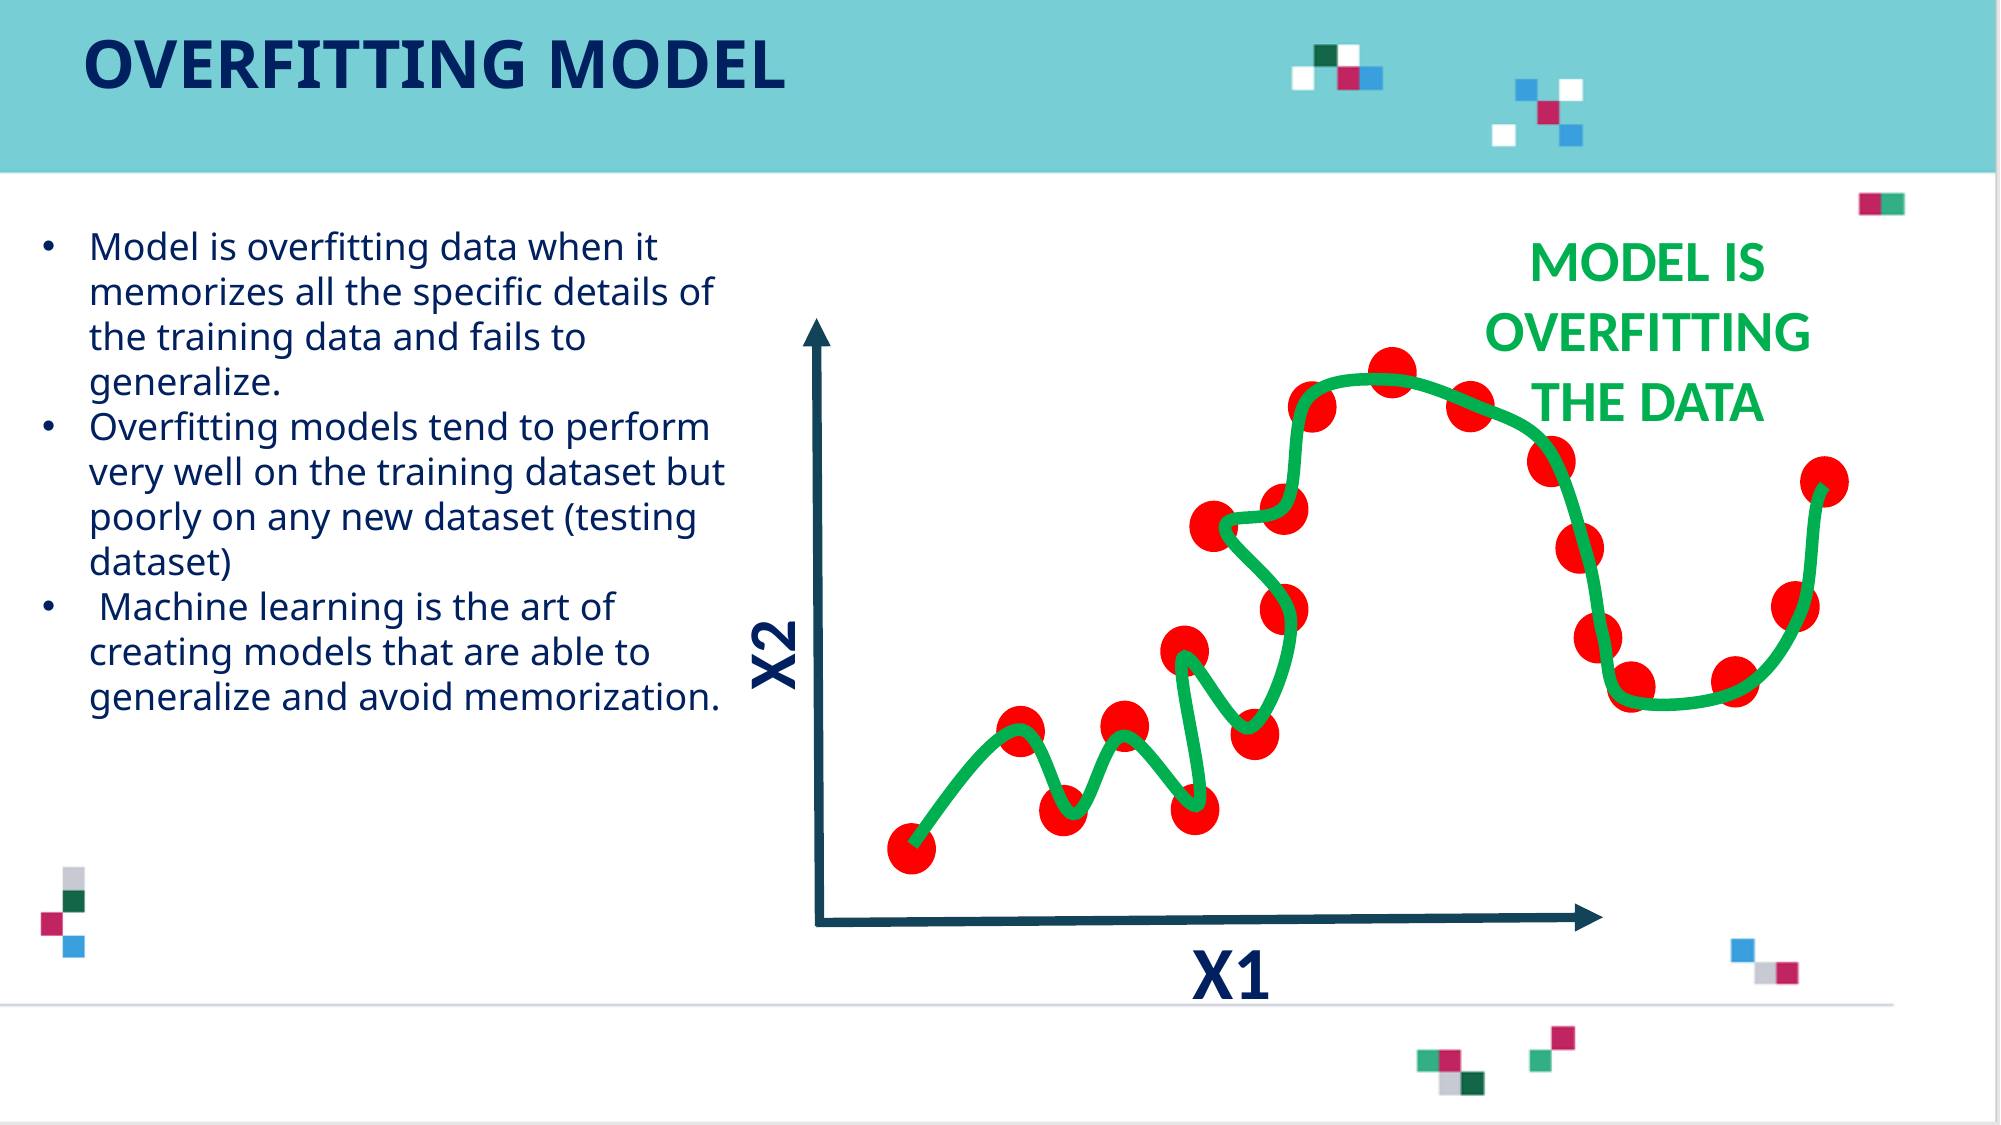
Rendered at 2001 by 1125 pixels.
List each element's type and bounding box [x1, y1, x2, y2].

text_box [816, 318, 820, 927]
text_box [820, 917, 1604, 923]
picture [0, 0, 2000, 1125]
